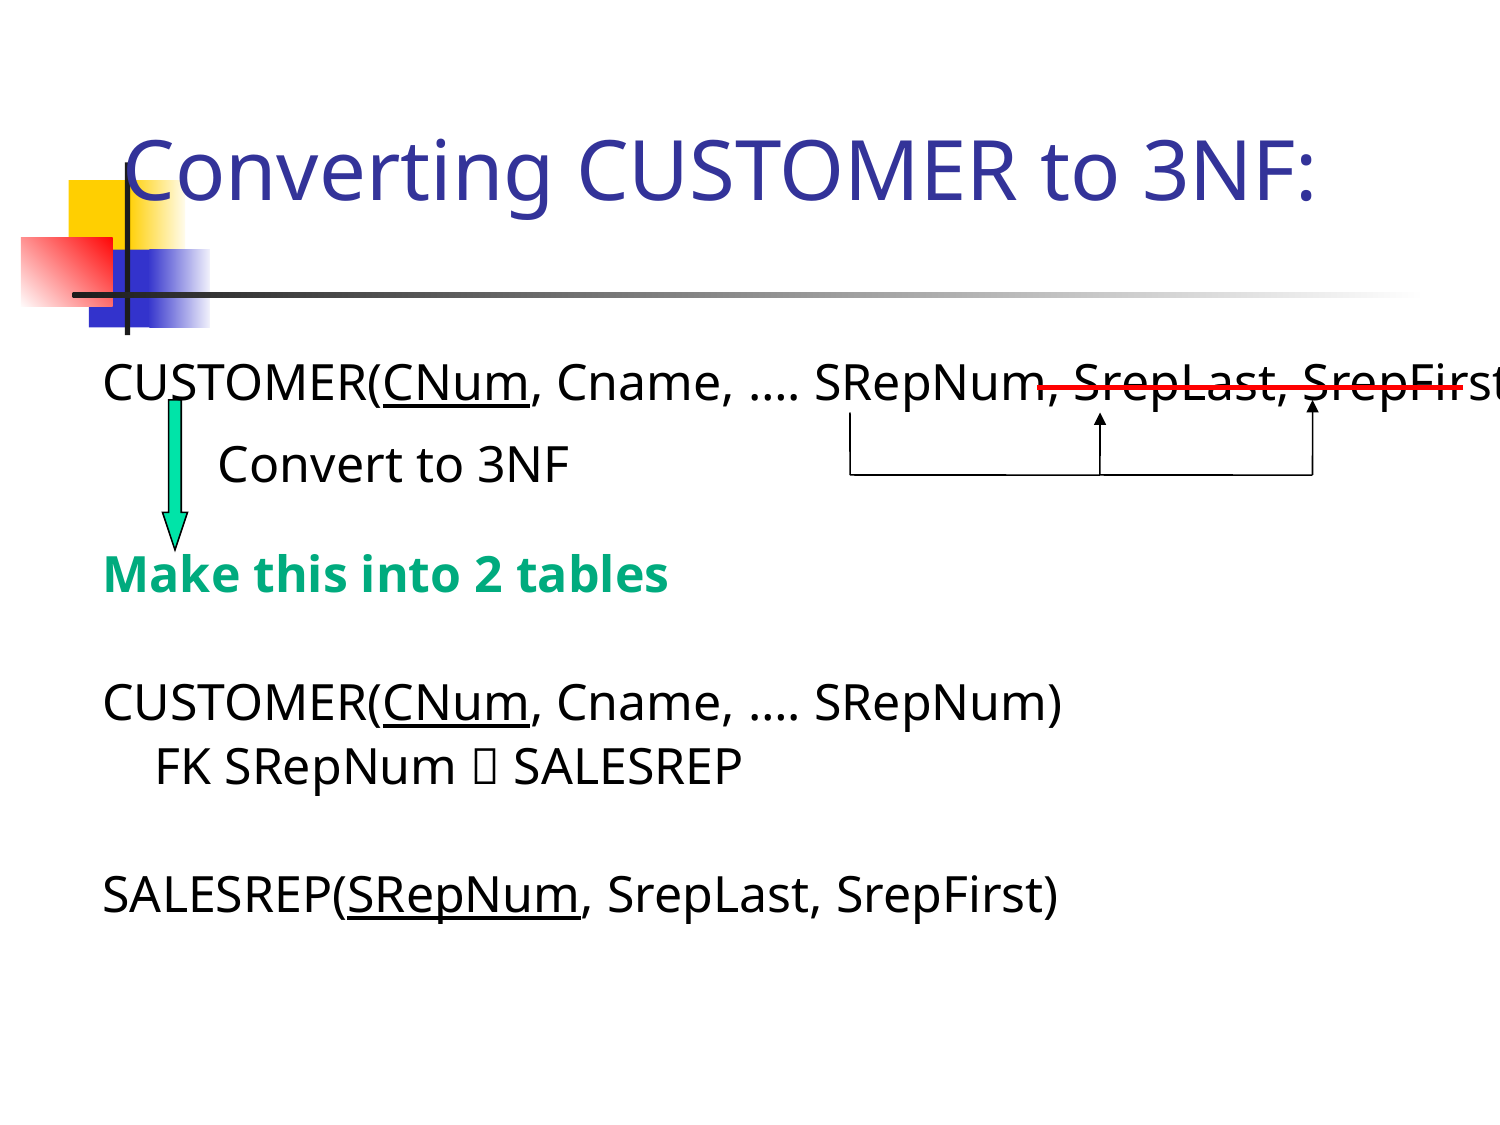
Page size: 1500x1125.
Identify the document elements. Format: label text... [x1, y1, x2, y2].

list CUSTOMER(CNum, Cname, …. SRepNum, SrepLast, SrepFirst) Make this into 2 tables CUSTOMER(CNum, Cname, …. SRepNum) FK SRepNum  SALESREP SALESREP(SRepNum, SrepLast, SrepFirst) [87, 350, 1500, 1000]
title Converting CUSTOMER to 3NF: [107, 37, 1500, 225]
